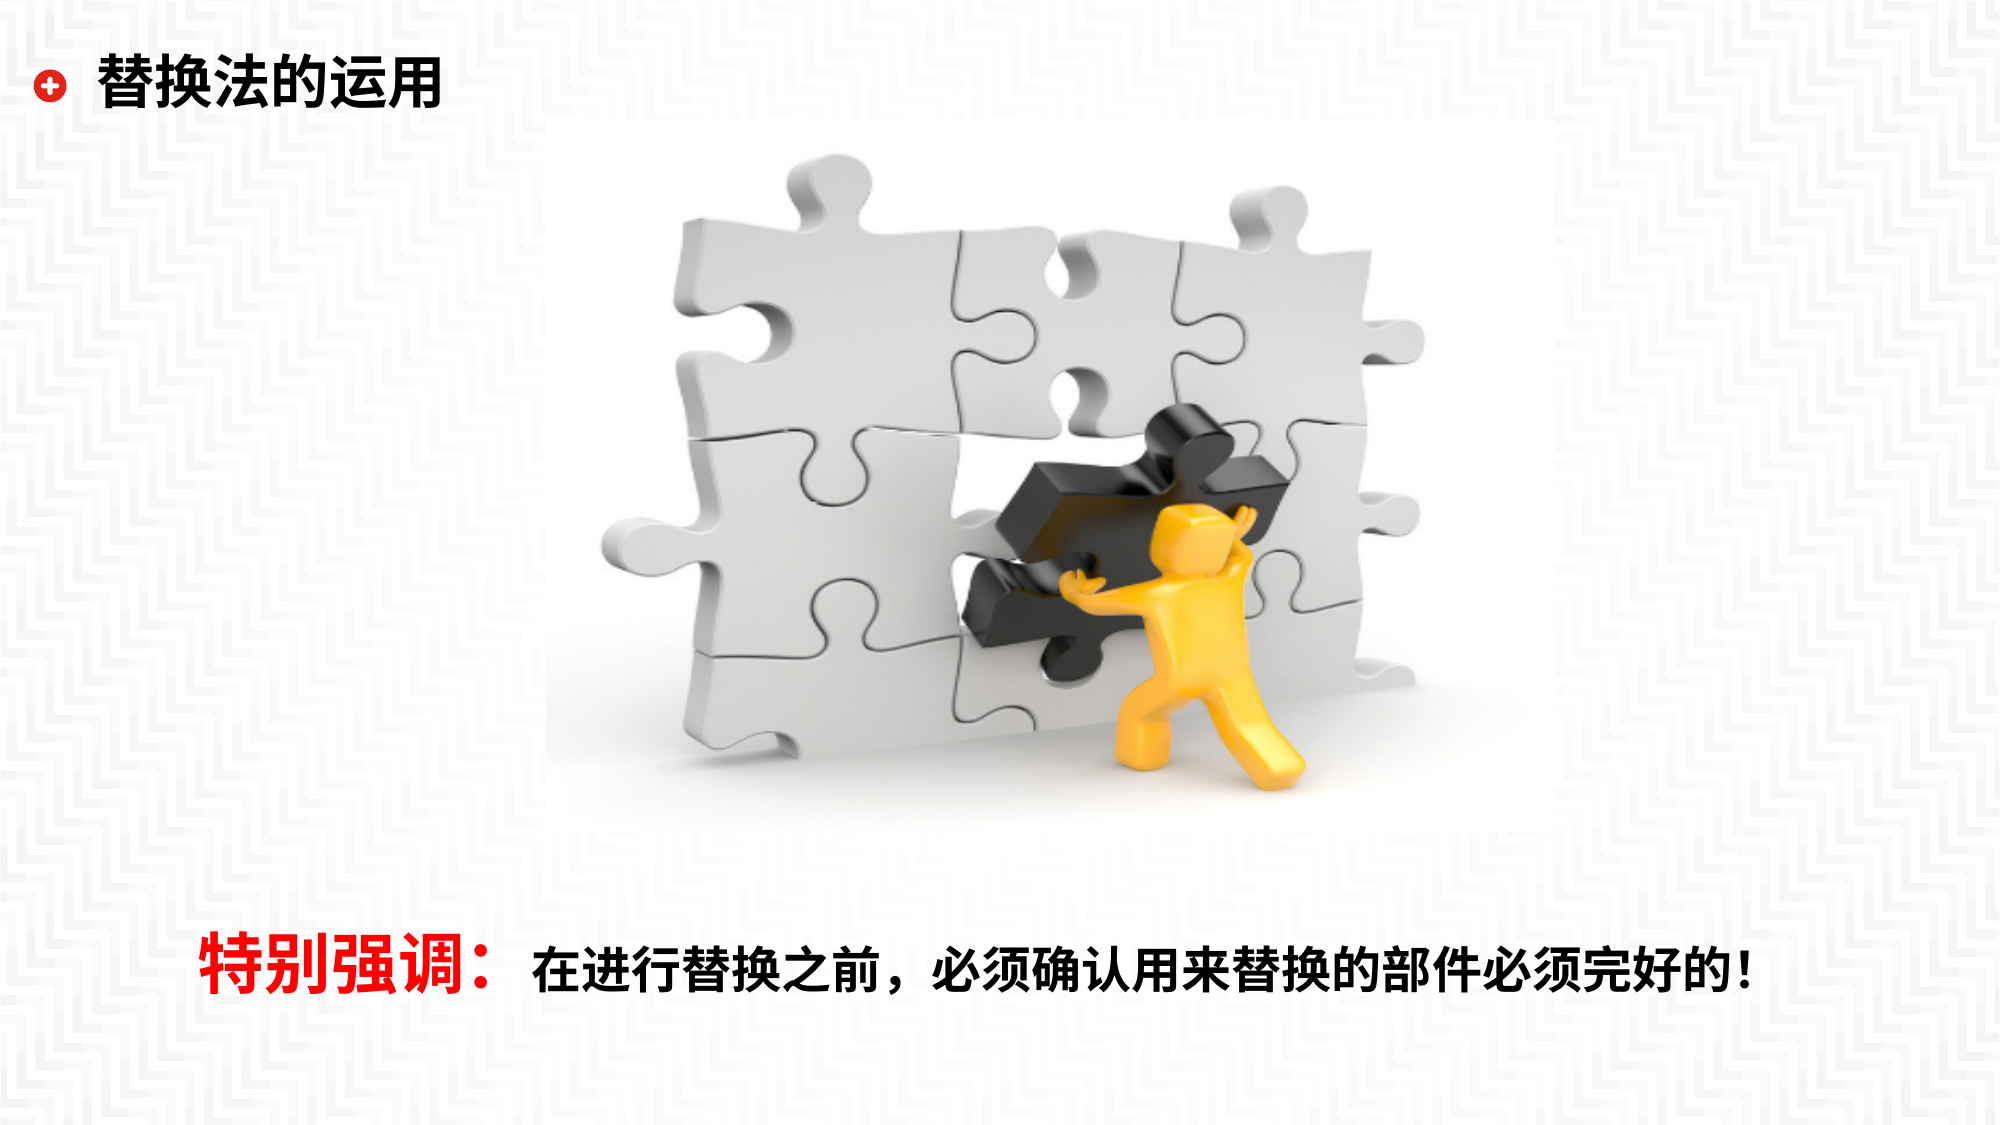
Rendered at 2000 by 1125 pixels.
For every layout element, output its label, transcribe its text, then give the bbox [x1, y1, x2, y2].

text_box 替换法的运用 [85, 18, 1236, 144]
picture [0, 0, 2000, 1125]
text_box 特别强调：在进行替换之前，必须确认用来替换的部件必须完好的！ [183, 914, 1817, 1009]
